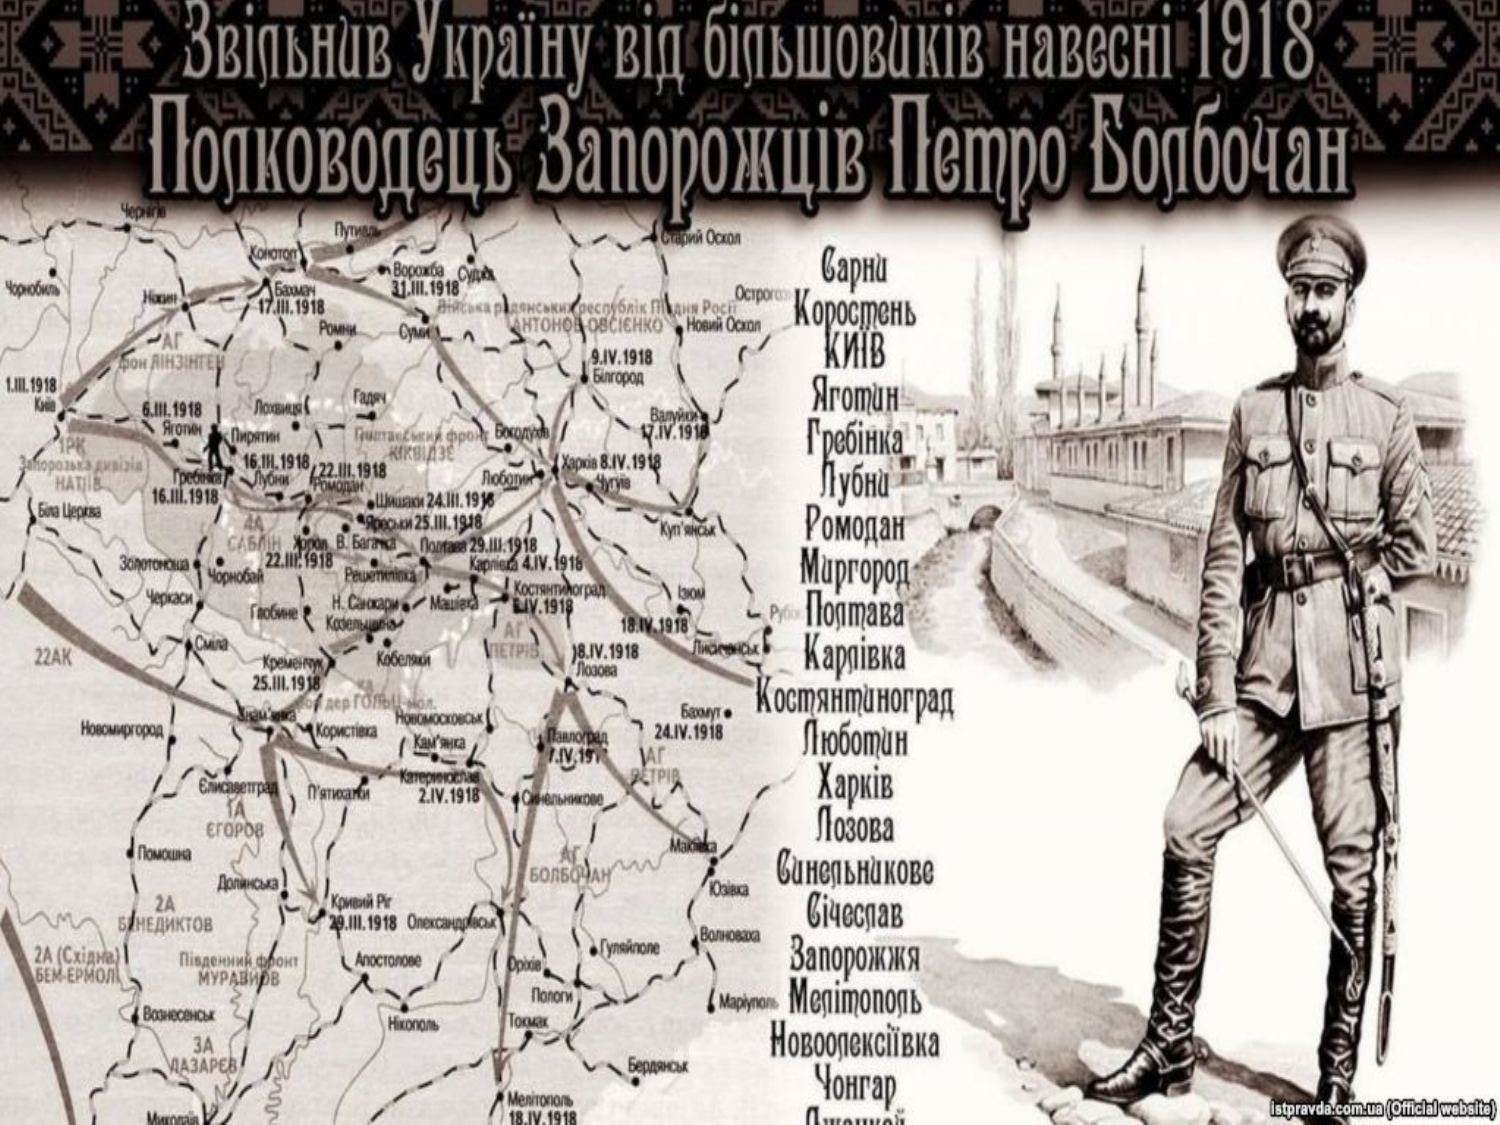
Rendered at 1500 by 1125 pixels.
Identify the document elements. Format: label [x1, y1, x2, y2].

list [3, 3, 1498, 1120]
